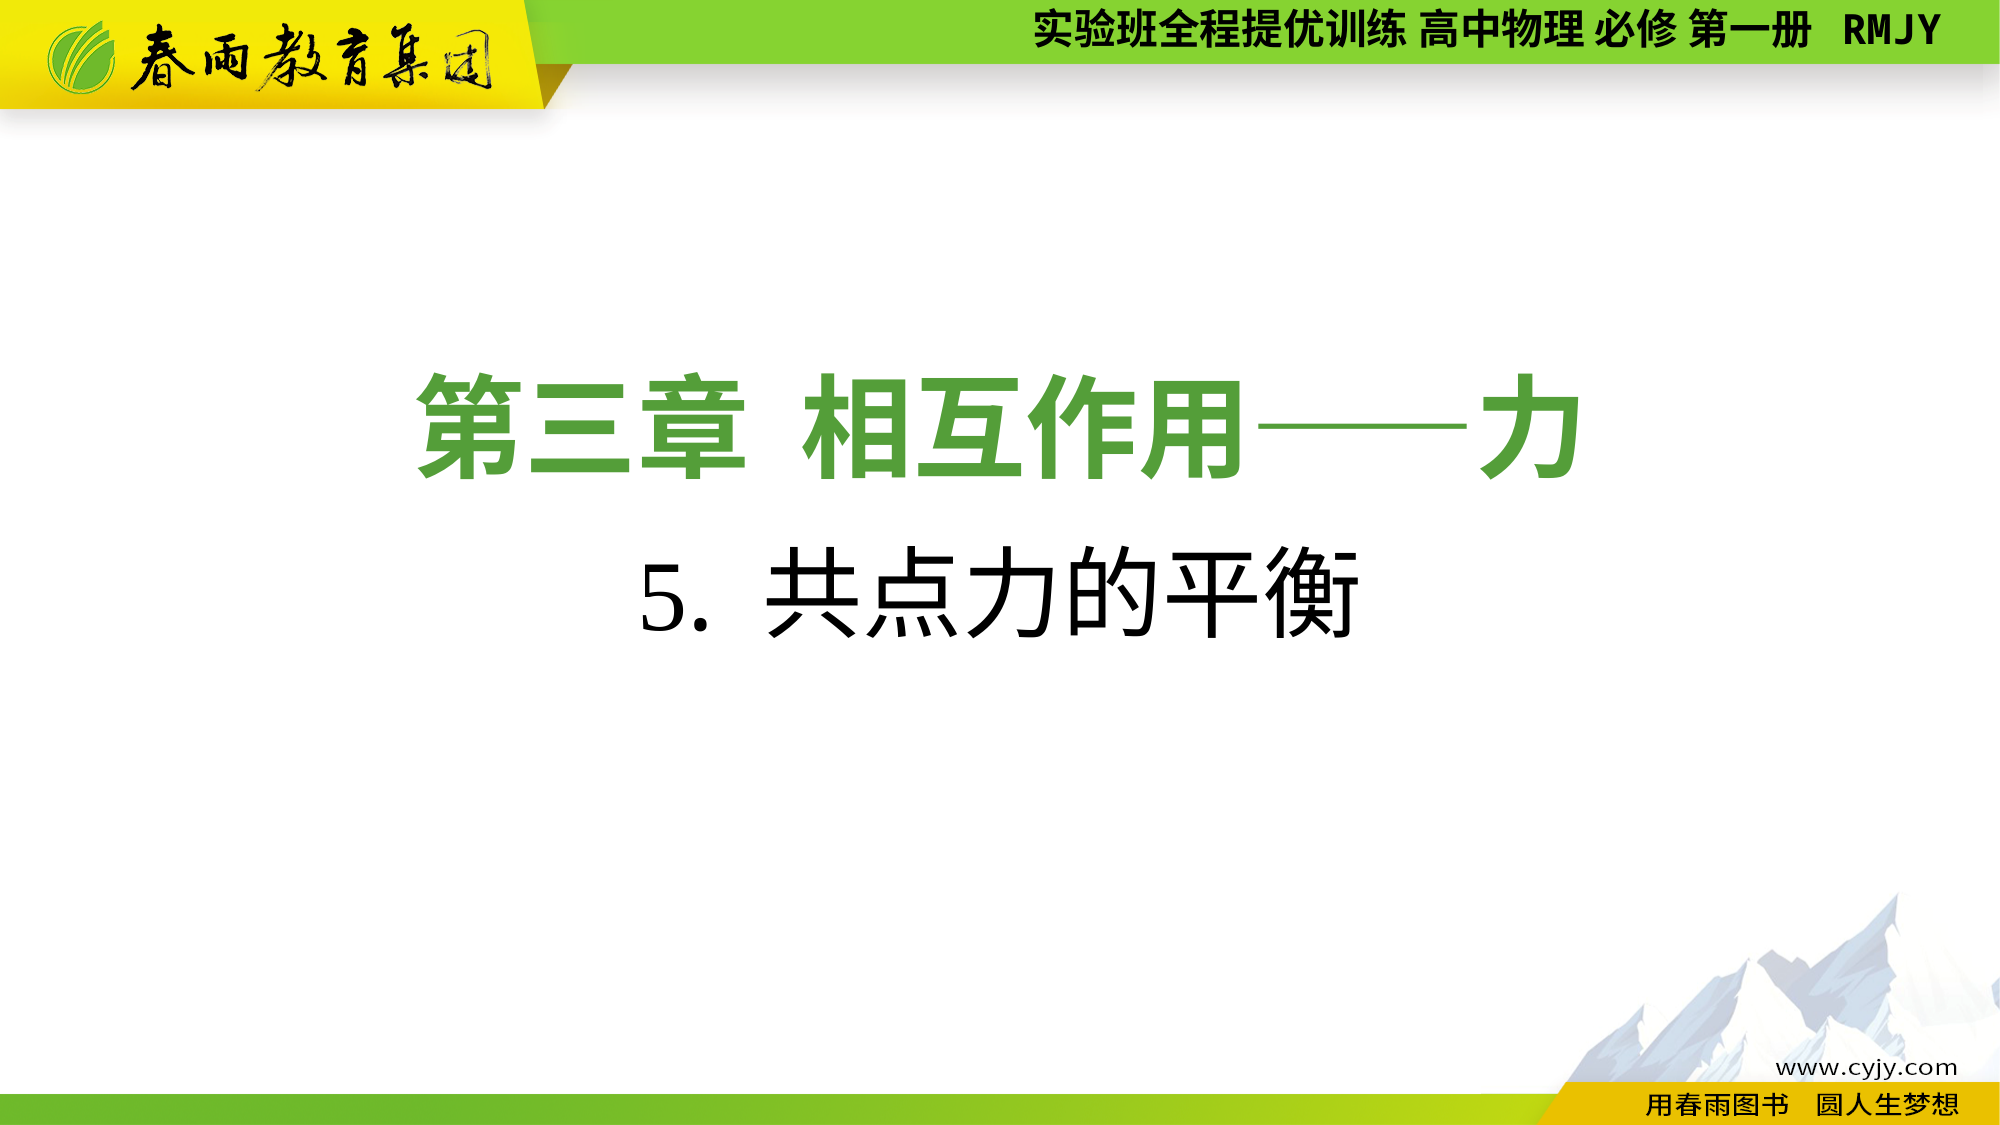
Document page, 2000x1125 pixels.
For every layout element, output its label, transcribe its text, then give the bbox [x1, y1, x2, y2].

text_box 第三章 相互作用——力 [54, 282, 1946, 462]
picture [0, 0, 2000, 1125]
text_box 5. 共点力的平衡 [54, 462, 1946, 658]
